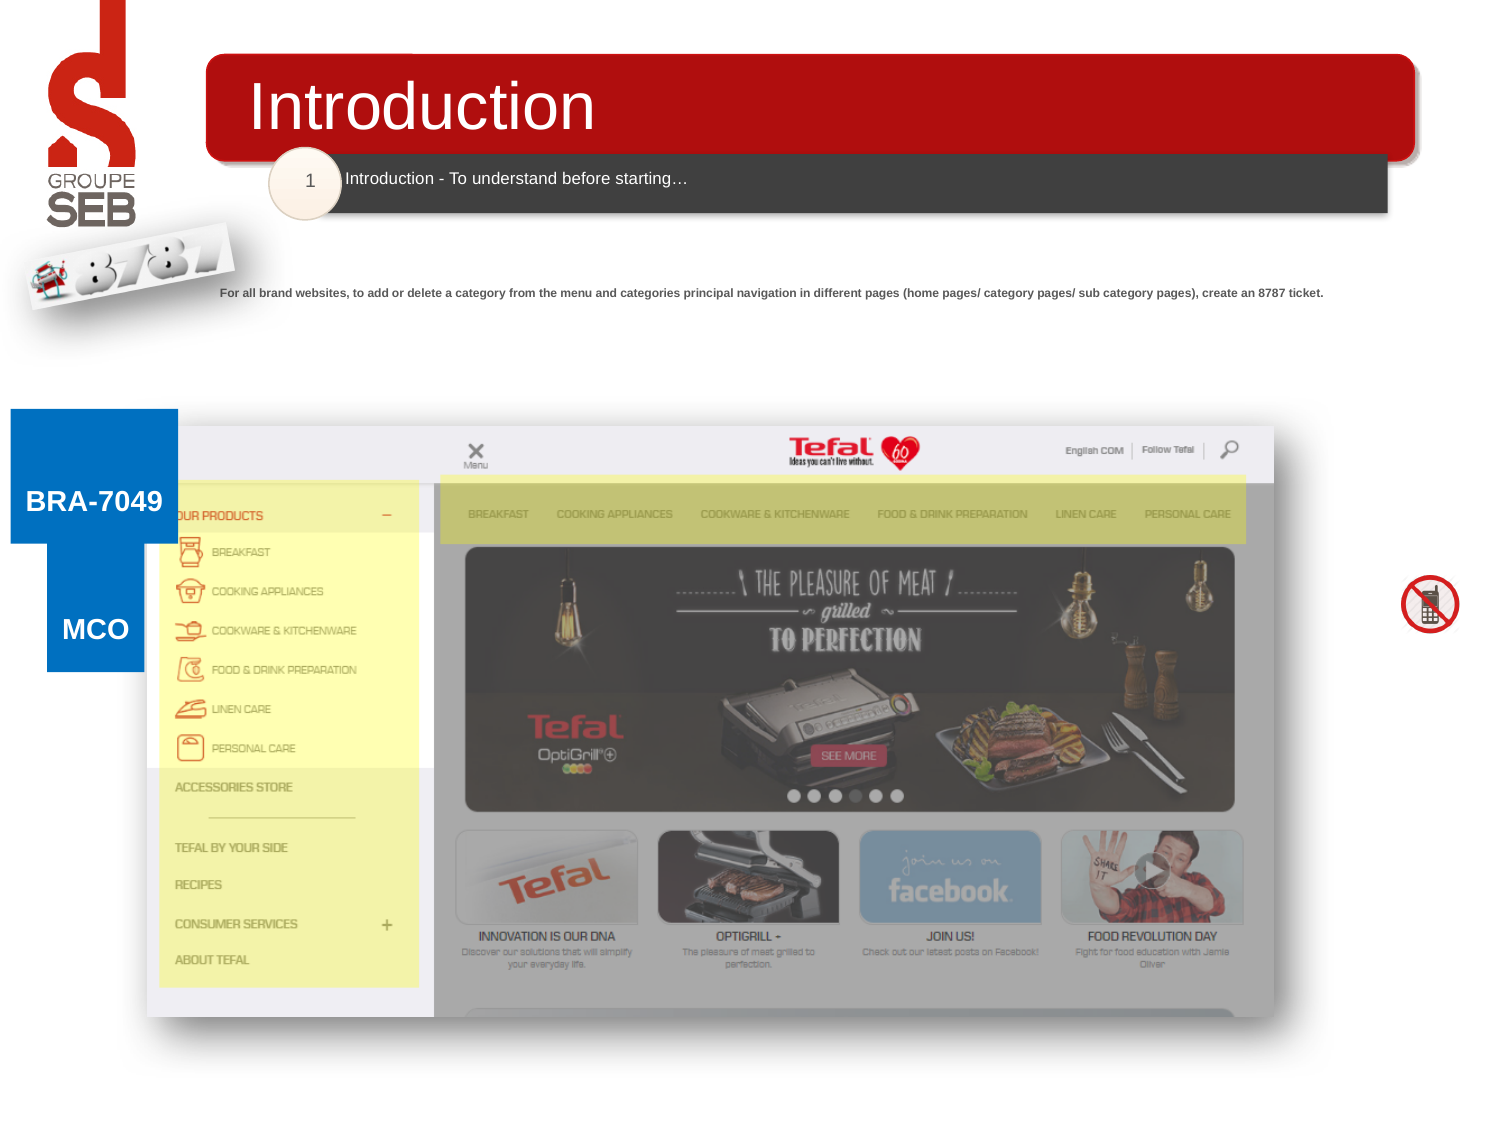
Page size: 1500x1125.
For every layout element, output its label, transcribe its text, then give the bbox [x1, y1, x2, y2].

text_box BRA-7049 [10, 408, 179, 544]
picture [1400, 573, 1460, 634]
picture [0, 0, 234, 309]
text_box MCO [47, 537, 142, 673]
picture [147, 426, 1274, 1018]
table_cell  [205, 275, 266, 318]
title Introduction [234, 56, 1400, 149]
text_box For all brand websites, to add or delete a category from the menu and categories principal navigation in different pages (home pages/ category pages/ sub category pages), create an 8787 ticket. [205, 275, 1481, 341]
text_box Introduction - To understand before starting… [328, 154, 1388, 214]
text_box 1 [268, 146, 342, 221]
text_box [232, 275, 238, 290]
